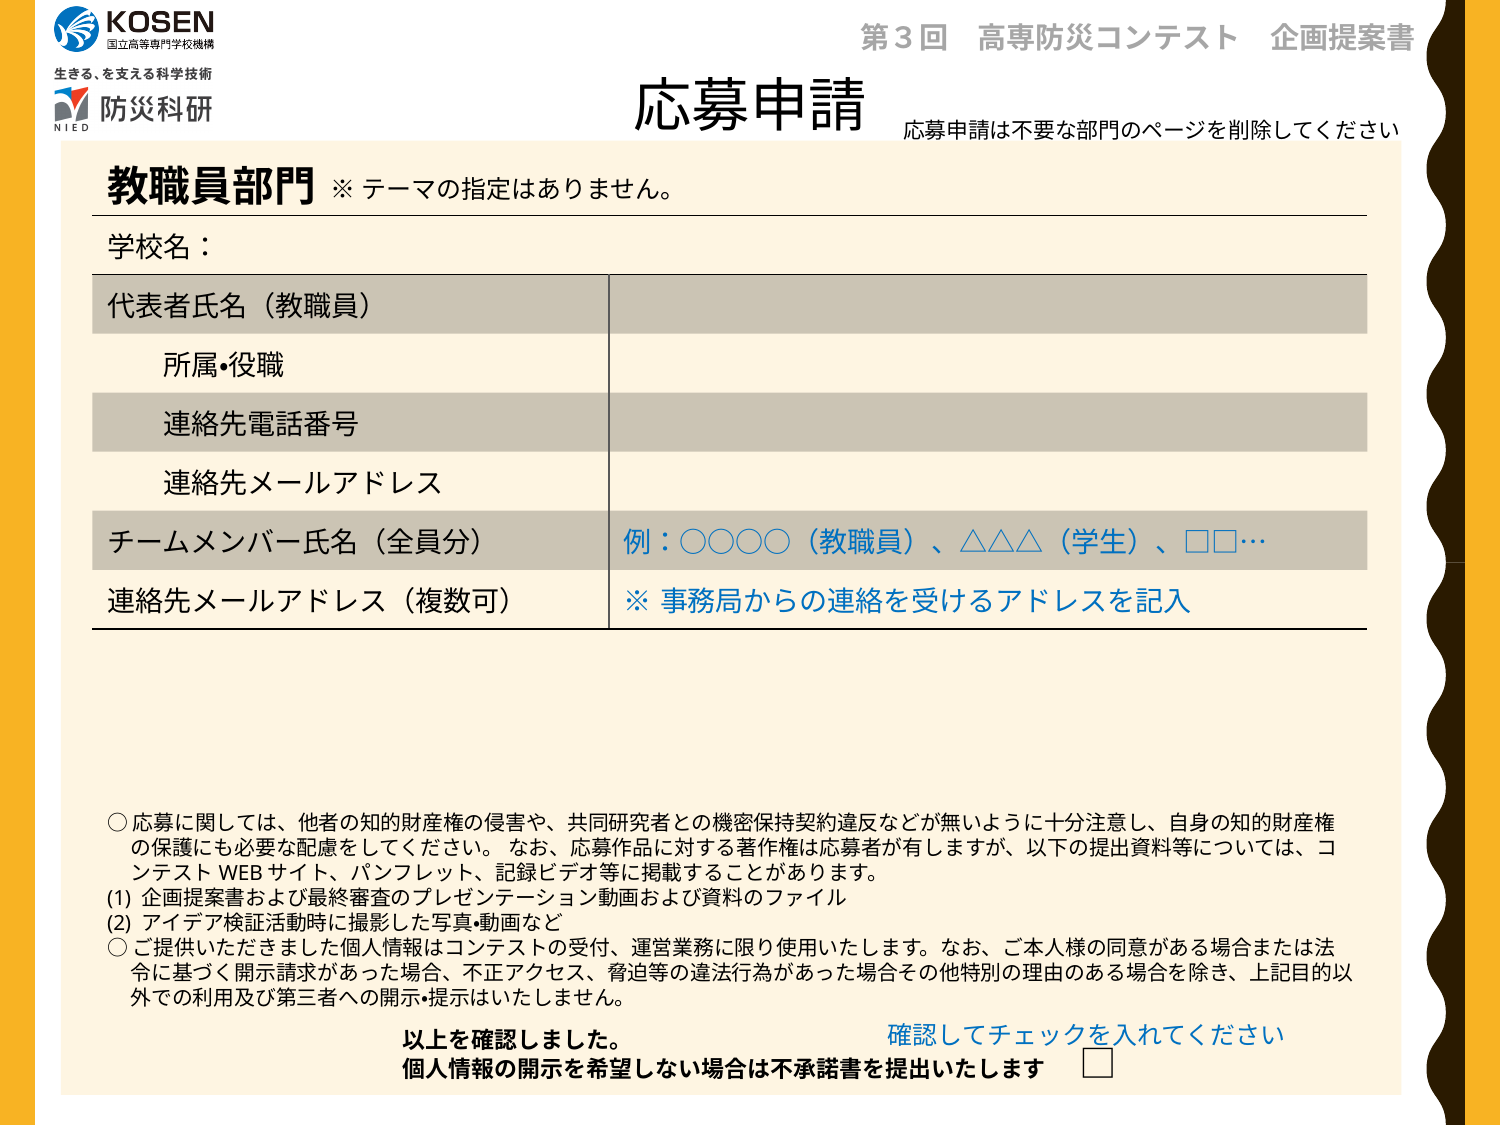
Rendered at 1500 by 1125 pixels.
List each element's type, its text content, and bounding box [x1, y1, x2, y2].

table_header 学校名： [92, 216, 1367, 274]
text_box ○応募に関しては、他者の知的財産権の侵害や、共同研究者との機密保持契約違反などが無いように十分注意し、自身の知的財産権の保護にも必要な配慮をしてください。 なお、応募作品に対する著作権は応募者が有しますが、以下の提出資料等については、コンテストWEBサイト、パンフレット、記録ビデオ等に掲載することがあります。 (1) 企画提案書および最終審査のプレゼンテーション動画および資料のファイル (2) アイデア検証活動時に撮影した写真・動画など ○ご提供いただきました個人情報はコンテストの受付、運営業務に限り使用いたします。なお、ご本人様の同意がある場合または法令に基づく開示請求があった場合、不正アクセス、脅迫等の違法行為があった場合その他特別の理由のある場合を除き、上記目的以外での利用及び第三者への開示・提示はいたしません。 [92, 802, 1368, 1014]
table_cell [610, 334, 1367, 393]
table_cell 連絡先メールアドレス [92, 452, 608, 511]
text_box ※テーマの指定はありません。 [315, 166, 1258, 211]
table_cell [610, 393, 1367, 452]
table_cell 連絡先電話番号 [92, 393, 608, 452]
text_box 教職員部門 [92, 152, 382, 218]
table_cell 例：○○○○（教職員）、△△△（学生）、□□… [610, 511, 1367, 570]
text_box 以上を確認しました。 個人情報の開示を希望しない場合は不承諾書を提出いたします □ [92, 1014, 1368, 1093]
table_cell チームメンバー氏名（全員分） [92, 511, 608, 570]
table_cell ※事務局からの連絡を受けるアドレスを記入 [610, 570, 1367, 628]
table_cell 代表者氏名（教職員） [92, 275, 608, 334]
picture [53, 66, 213, 133]
text_box 確認してチェックを入れてください [873, 1012, 1309, 1058]
table_cell 連絡先メールアドレス（複数可） [92, 570, 608, 628]
table_cell [610, 452, 1367, 511]
table_cell [610, 275, 1367, 334]
table_cell 所属・役職 [92, 334, 608, 393]
picture [54, 6, 215, 52]
